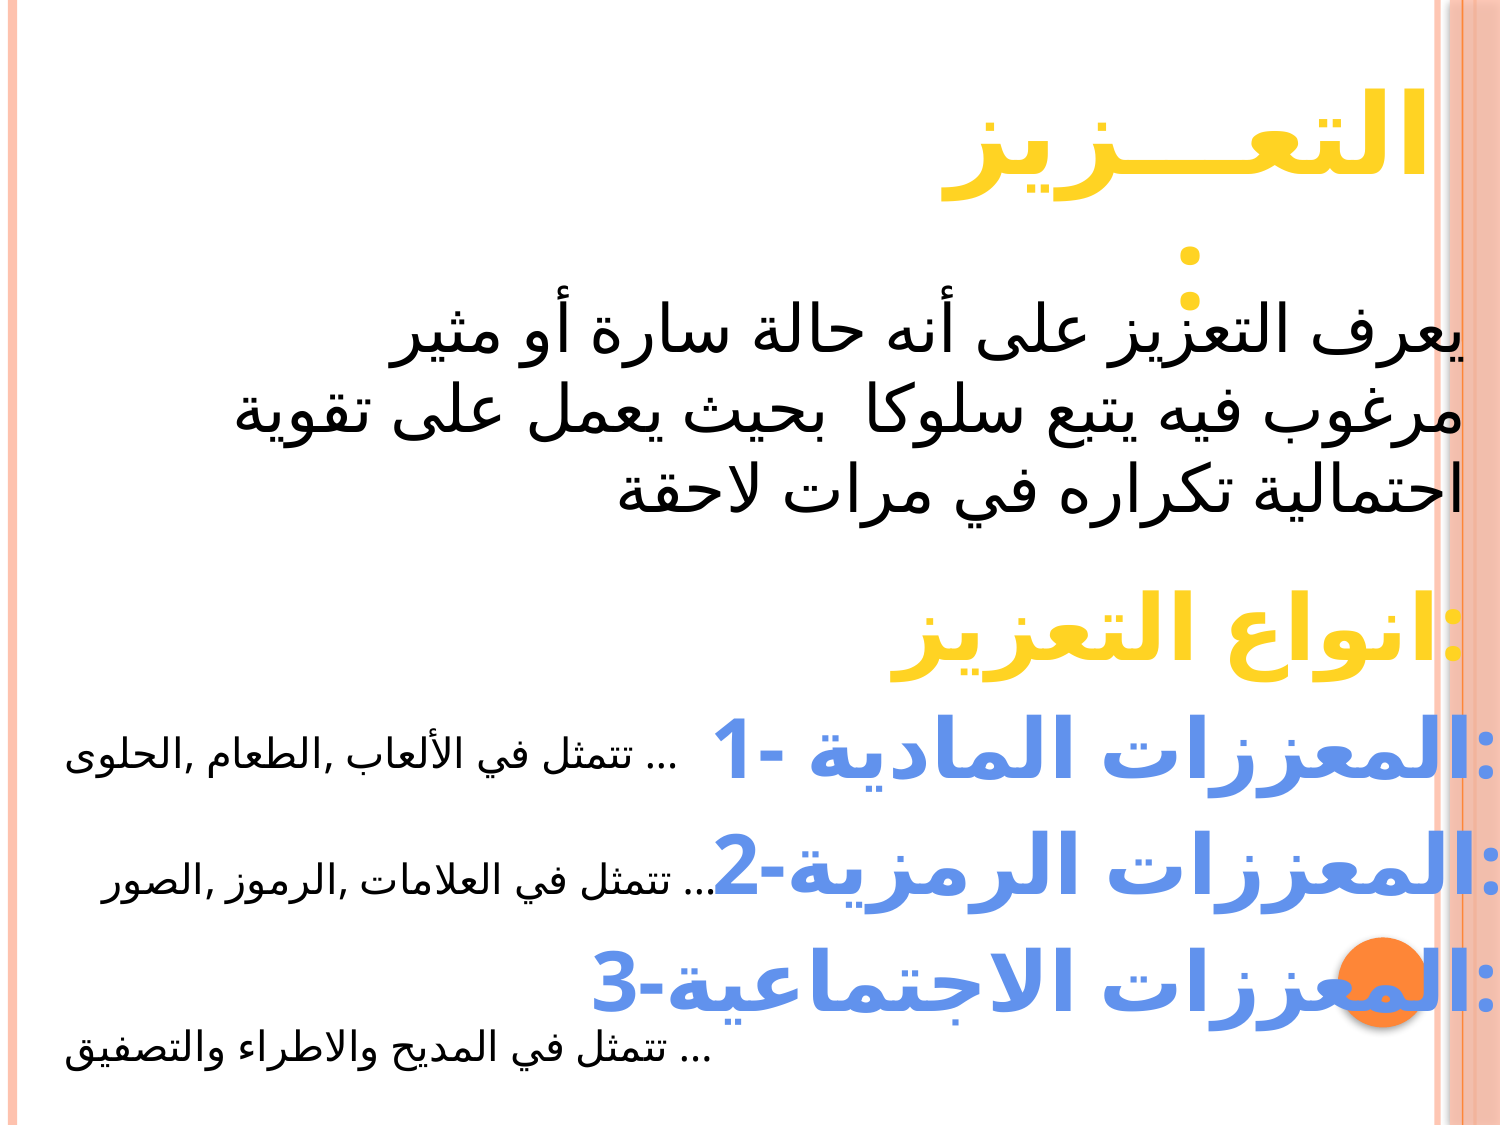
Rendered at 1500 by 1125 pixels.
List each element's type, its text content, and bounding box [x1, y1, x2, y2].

text_box تتمثل في المديح والاطراء والتصفيق ... [49, 1012, 784, 1078]
text_box 3-المعززات الاجتماعية: [576, 920, 1500, 1036]
text_box 1- المعززات المادية: [695, 687, 1500, 803]
text_box تتمثل في الألعاب ,الطعام ,الحلوى ... [50, 719, 757, 785]
text_box التعـــزيز: [927, 54, 1454, 278]
text_box انواع التعزيز: [879, 561, 1482, 687]
text_box 2-المعززات الرمزية: [697, 804, 1500, 920]
text_box تتمثل في العلامات ,الرموز ,الصور ... [87, 846, 796, 911]
text_box يعرف التعزيز على أنه حالة سارة أو مثير مرغوب فيه يتبع سلوكا بحيث يعمل على تقوية احتمالية تكراره في مرات لاحقة [159, 278, 1483, 534]
